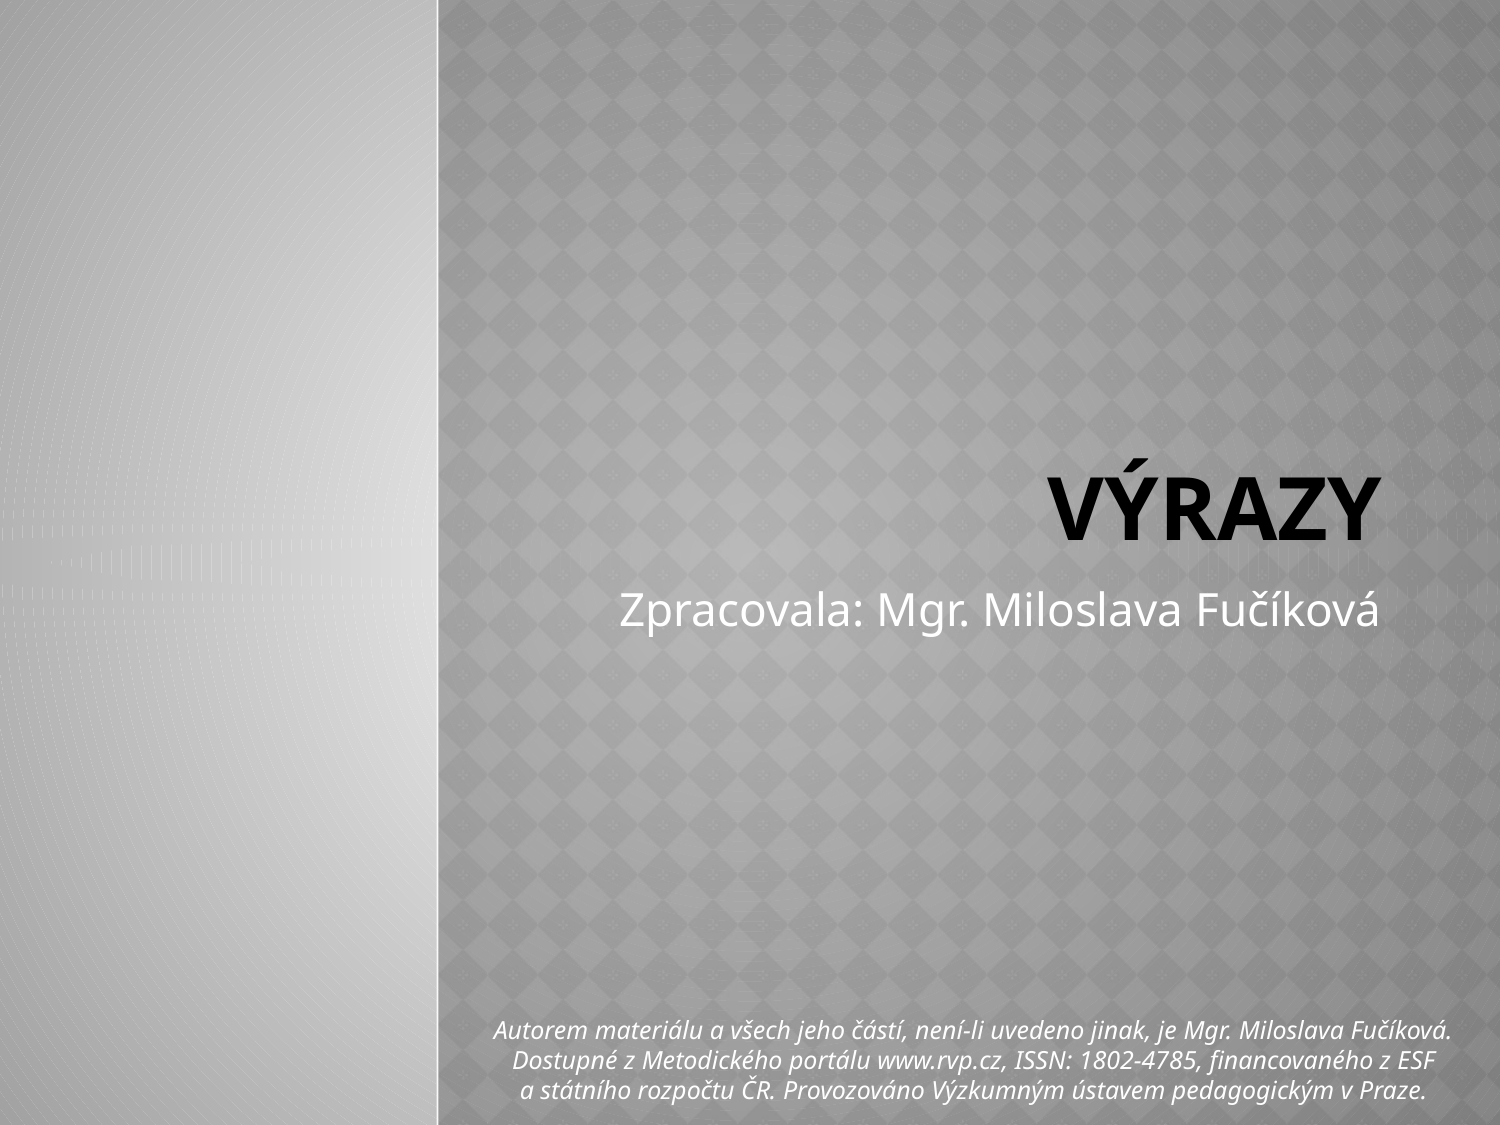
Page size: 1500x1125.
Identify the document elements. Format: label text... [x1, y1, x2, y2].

subtitle Zpracovala: Mgr. Miloslava Fučíková [550, 580, 1390, 762]
text_box Autorem materiálu a všech jeho částí, není-li uvedeno jinak, je Mgr. Miloslava Fučíková. Dostupné z Metodického portálu www.rvp.cz, ISSN: 1802-4785, financovaného z ESF a státního rozpočtu ČR. Provozováno Výzkumným ústavem pedagogickým v Praze. [407, 1007, 1500, 1112]
title Výrazy [552, 87, 1390, 558]
